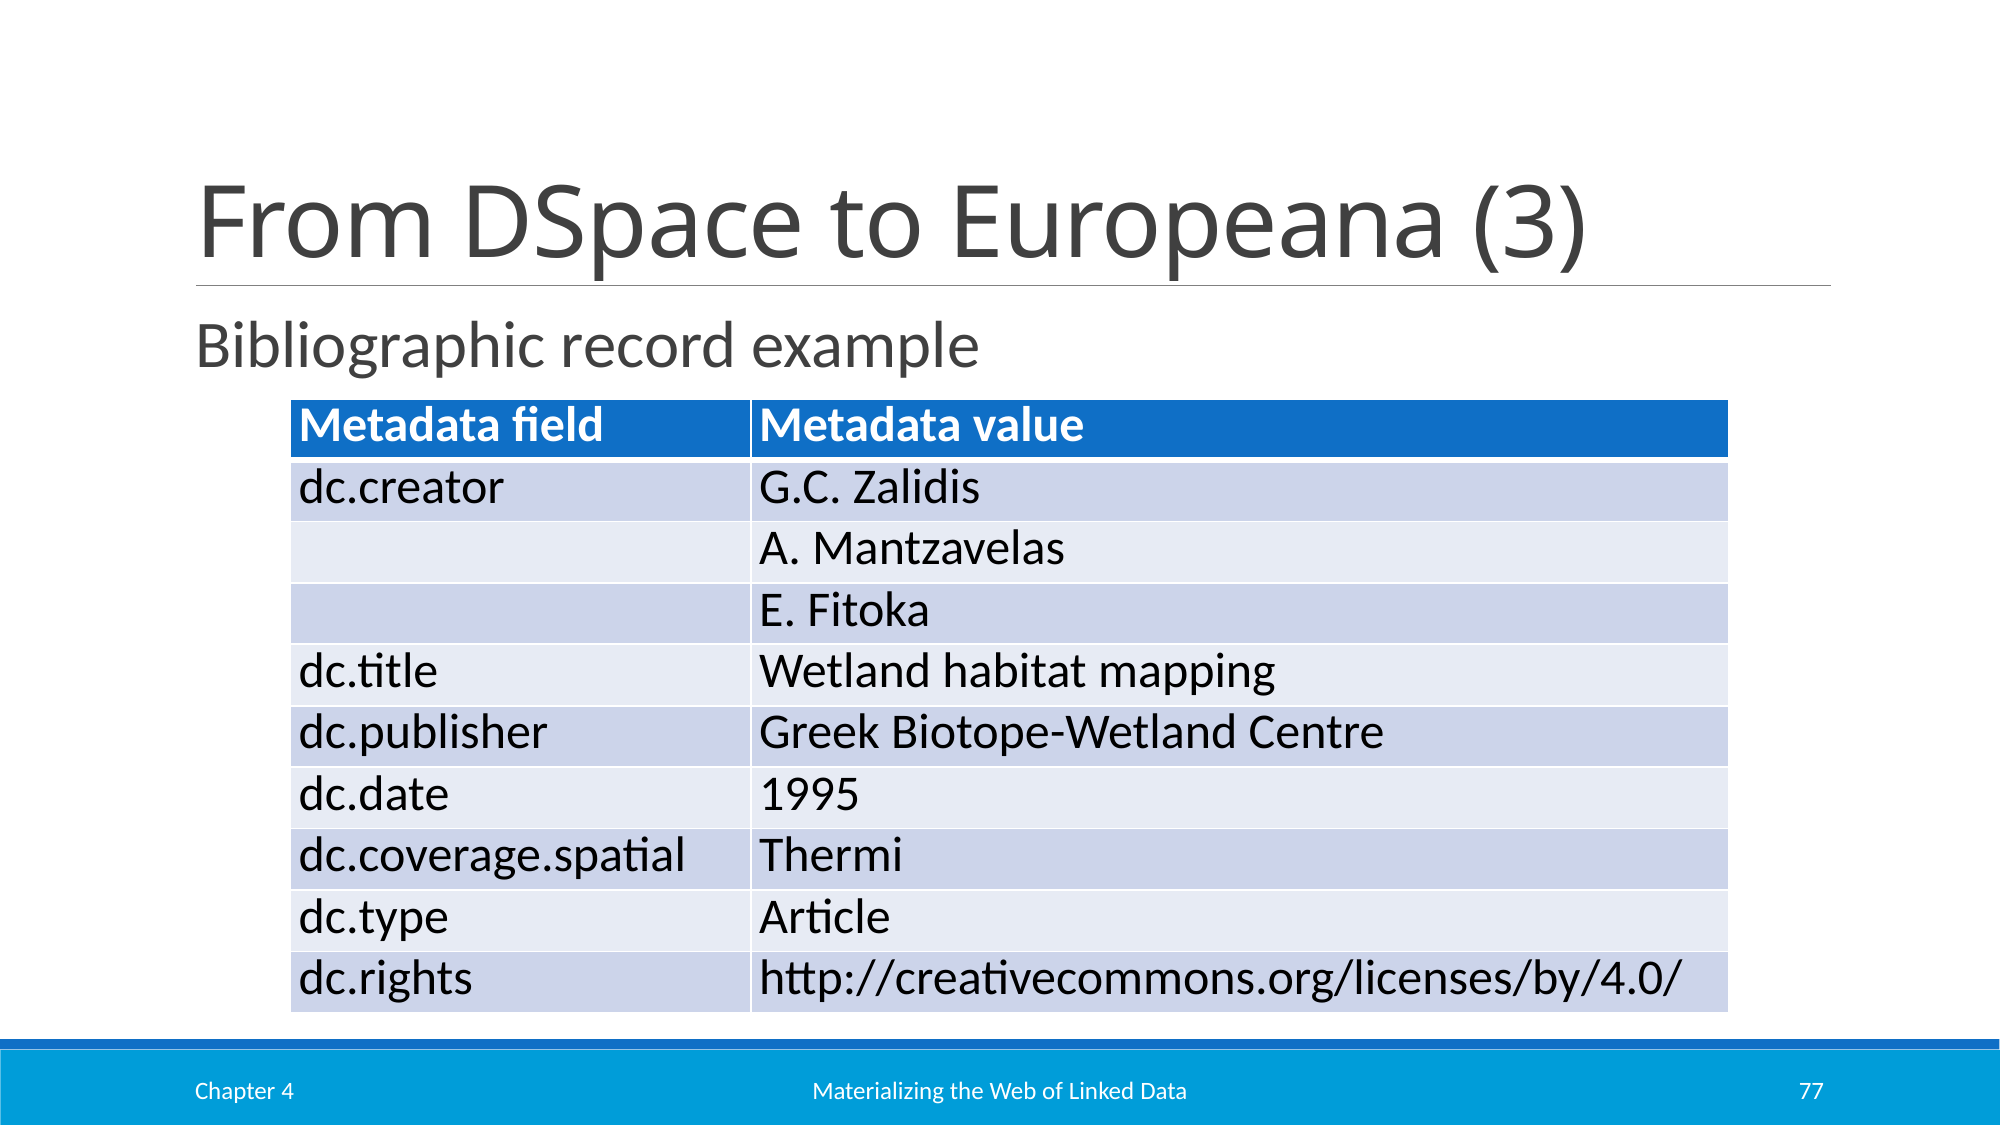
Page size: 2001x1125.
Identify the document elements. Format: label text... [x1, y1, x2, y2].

table_cell Wetland habitat mapping [752, 645, 1728, 705]
table_cell dc.rights [291, 952, 750, 1012]
table_cell Article [752, 891, 1728, 951]
table_header Metadata value [752, 400, 1728, 457]
table_cell http://creativecommons.org/licenses/by/4.0/ [752, 952, 1728, 1012]
table_cell dc.title [291, 645, 750, 705]
table_cell dc.type [291, 891, 750, 951]
table_cell dc.coverage.spatial [291, 829, 750, 889]
title From DSpace to Europeana (3) [180, 47, 1830, 285]
footer Materializing the Web of Linked Data [604, 1059, 1396, 1120]
slide_number 77 [1624, 1059, 1840, 1120]
table_cell [291, 584, 750, 643]
table_cell [291, 522, 750, 582]
table_cell dc.creator [291, 463, 750, 521]
table_cell G.C. Zalidis [752, 463, 1728, 521]
table_cell E. Fitoka [752, 584, 1728, 643]
table_cell dc.publisher [291, 707, 750, 766]
table_header Metadata field [291, 400, 750, 457]
table_cell Greek Biotope-Wetland Centre [752, 707, 1728, 766]
slide_number Chapter 4 [180, 1059, 586, 1120]
table_cell dc.date [291, 768, 750, 828]
list Bibliographic record example [180, 302, 1830, 963]
table_cell A. Mantzavelas [752, 522, 1728, 582]
table_cell Thermi [752, 829, 1728, 889]
table_cell 1995 [752, 768, 1728, 828]
